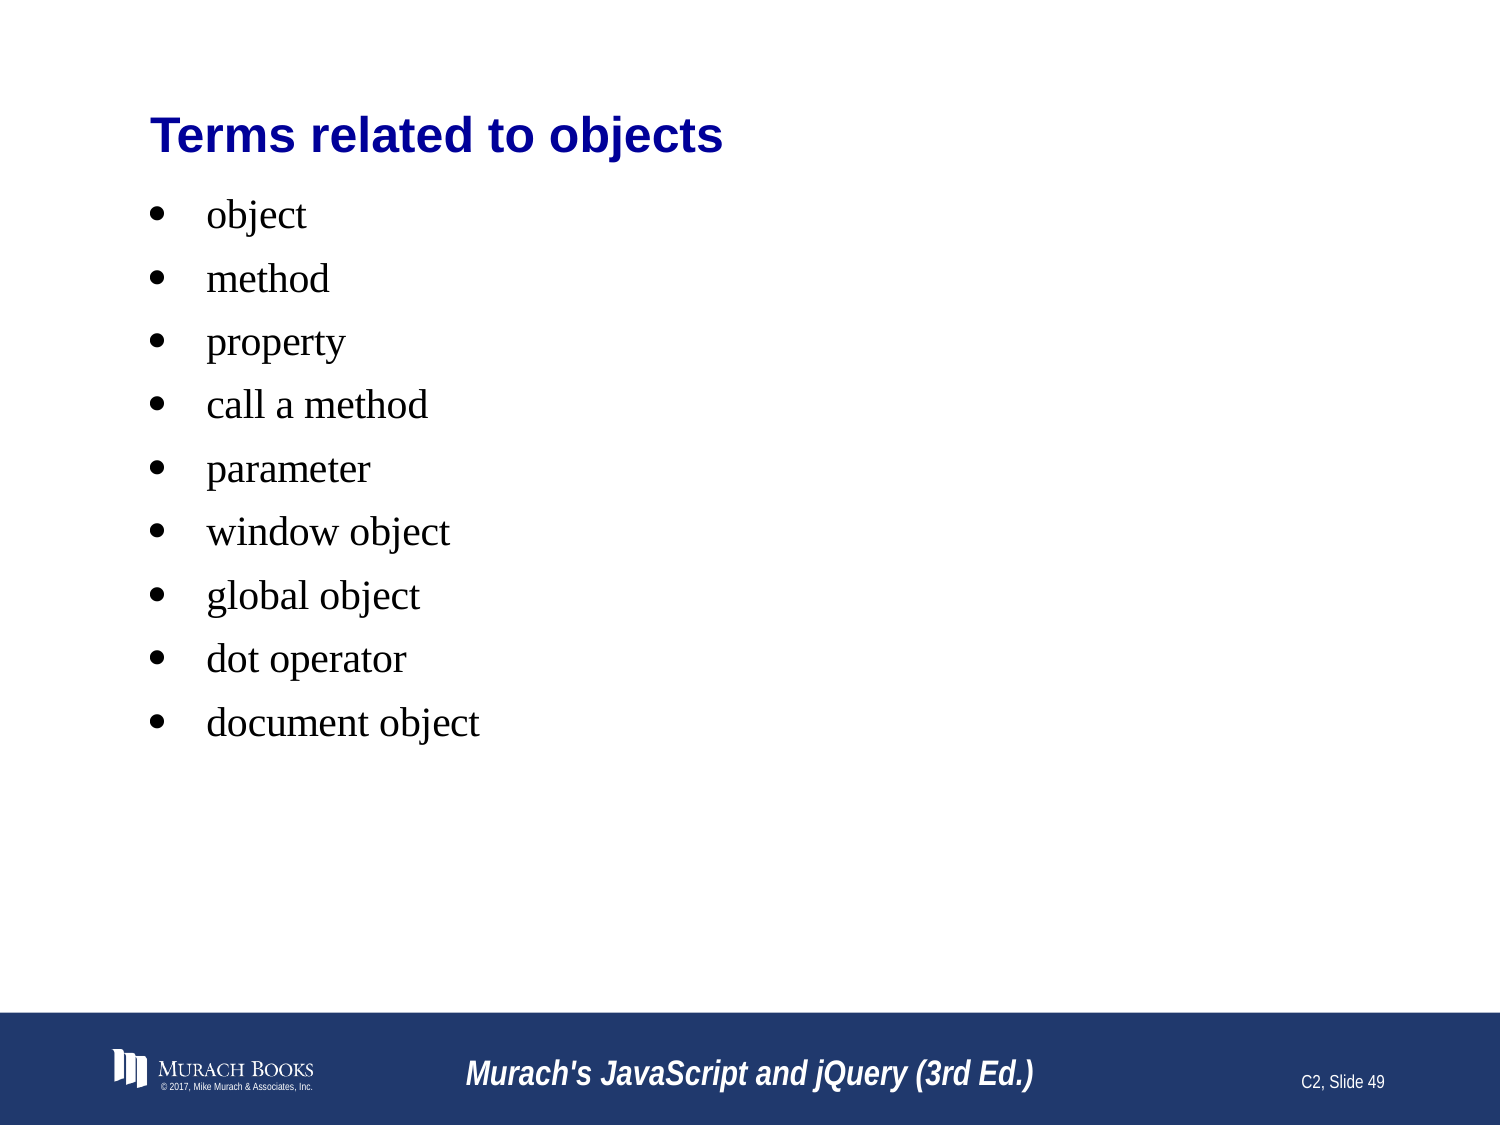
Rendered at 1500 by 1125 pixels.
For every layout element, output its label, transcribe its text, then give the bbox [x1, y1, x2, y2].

footer © 2017, Mike Murach & Associates, Inc. [12, 1025, 463, 1100]
slide_number Murach's JavaScript and jQuery (3rd Ed.) [463, 1025, 1050, 1100]
title Terms related to objects [150, 102, 1350, 164]
slide_number C2, Slide 49 [1087, 1025, 1400, 1100]
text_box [149, 187, 1350, 759]
